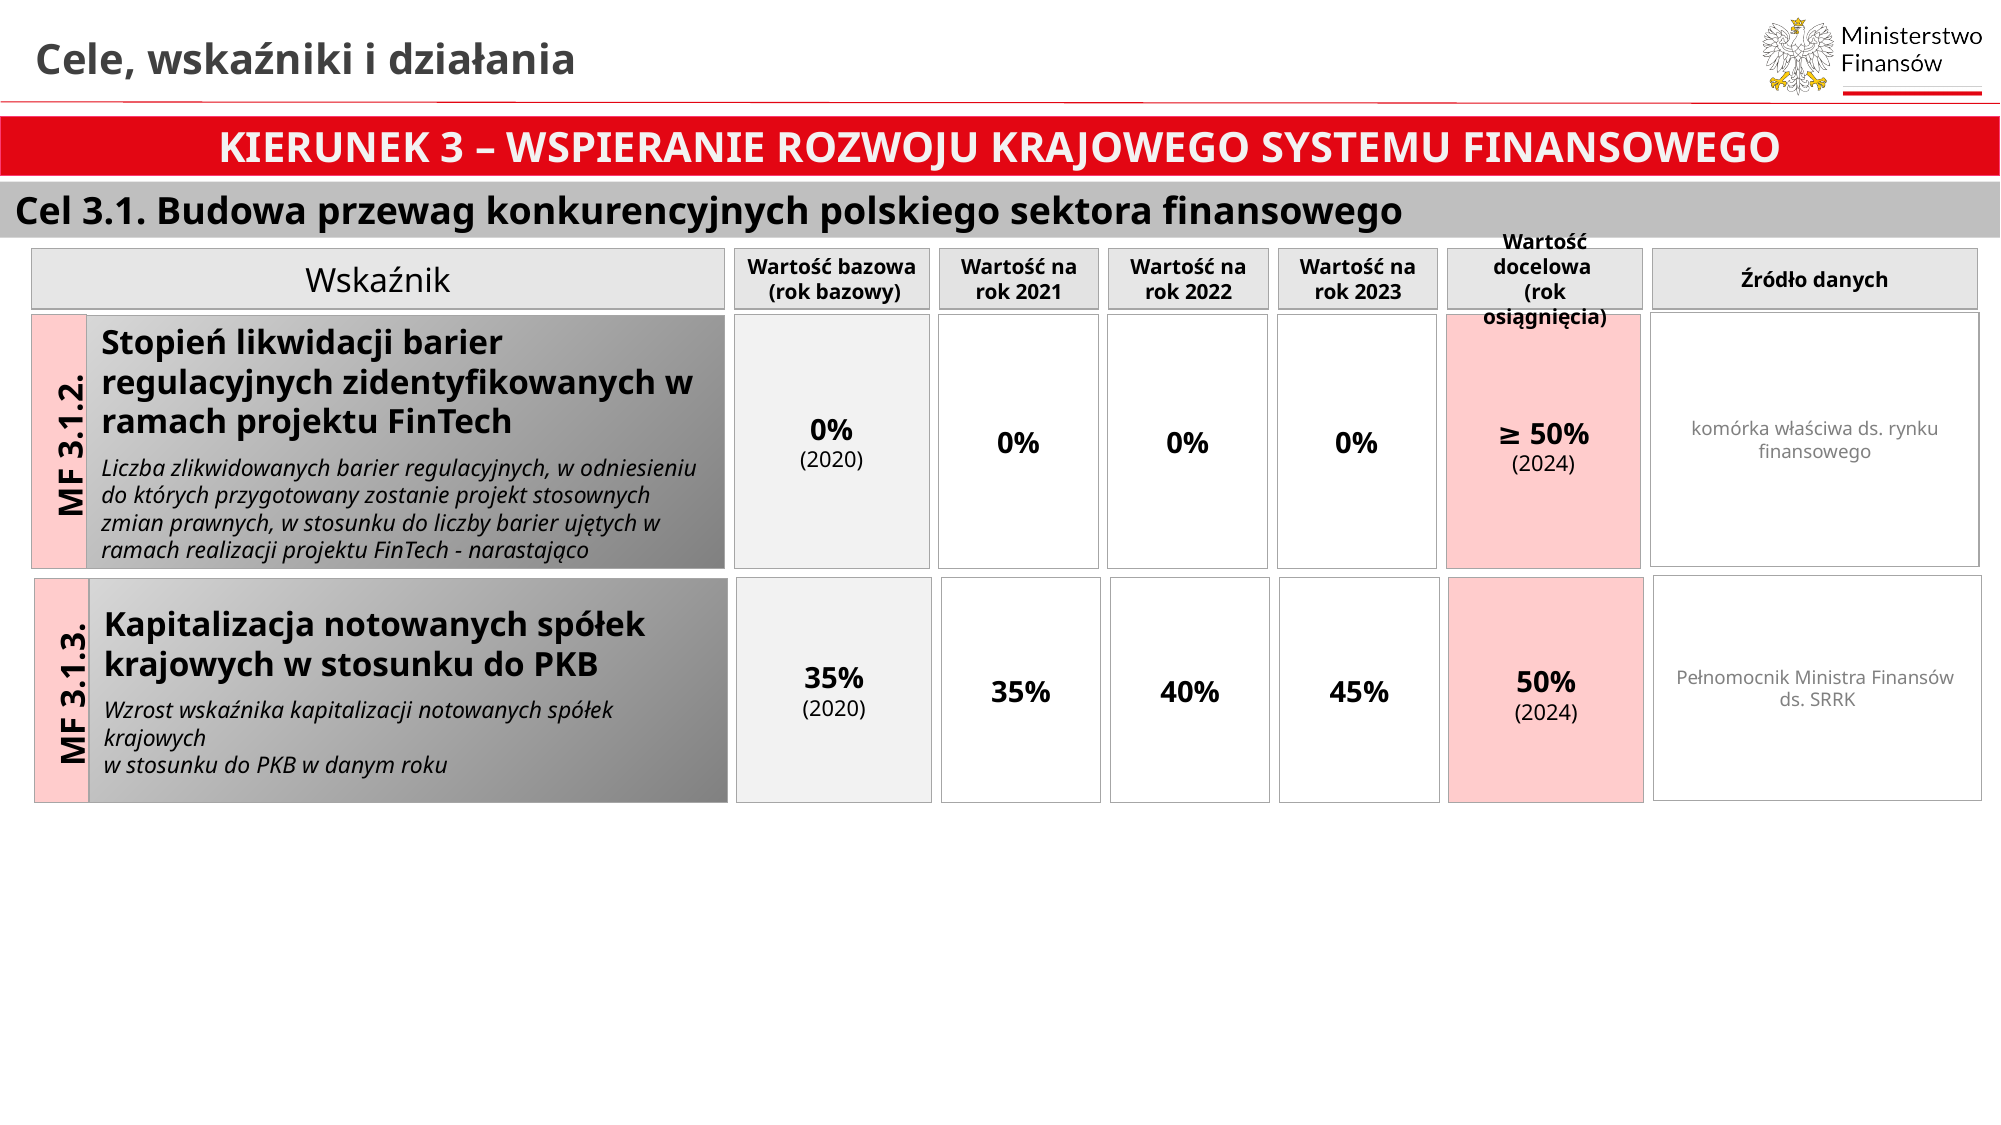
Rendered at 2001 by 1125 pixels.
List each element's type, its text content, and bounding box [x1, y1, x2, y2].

text_box 35% [941, 577, 1101, 803]
picture [1743, 0, 2000, 101]
text_box Wskaźnik [31, 248, 725, 310]
text_box komórka właściwa ds. rynku finansowego [1650, 312, 1980, 567]
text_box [31, 314, 725, 569]
picture [1743, 104, 2000, 114]
text_box 40% [1110, 577, 1270, 803]
text_box Cel 3.1. Budowa przewag konkurencyjnych polskiego sektora finansowego [0, 181, 2000, 238]
text_box ≥ 50% (2024) [1446, 314, 1641, 569]
text_box Wartość docelowa (rok osiągnięcia) [1447, 248, 1643, 310]
text_box 0% [938, 314, 1099, 569]
text_box 0% [1277, 314, 1437, 569]
text_box KIERUNEK 3 – WSPIERANIE ROZWOJU KRAJOWEGO SYSTEMU FINANSOWEGO [0, 116, 2000, 176]
text_box 0% (2020) [734, 314, 930, 569]
text_box Pełnomocnik Ministra Finansów ds. SRRK [1653, 575, 1982, 801]
text_box Wartość na rok 2022 [1108, 248, 1269, 310]
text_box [34, 578, 728, 803]
text_box 35% (2020) [736, 577, 932, 803]
text_box 50% (2024) [1448, 577, 1644, 803]
text_box Wartość bazowa (rok bazowy) [734, 248, 930, 310]
text_box 45% [1279, 577, 1440, 803]
text_box Wartość na rok 2021 [939, 248, 1099, 310]
text_box Wartość na rok 2023 [1278, 248, 1438, 310]
text_box Cele, wskaźniki i działania [31, 25, 1549, 91]
text_box Źródło danych [1652, 248, 1978, 310]
text_box 0% [1107, 314, 1268, 569]
